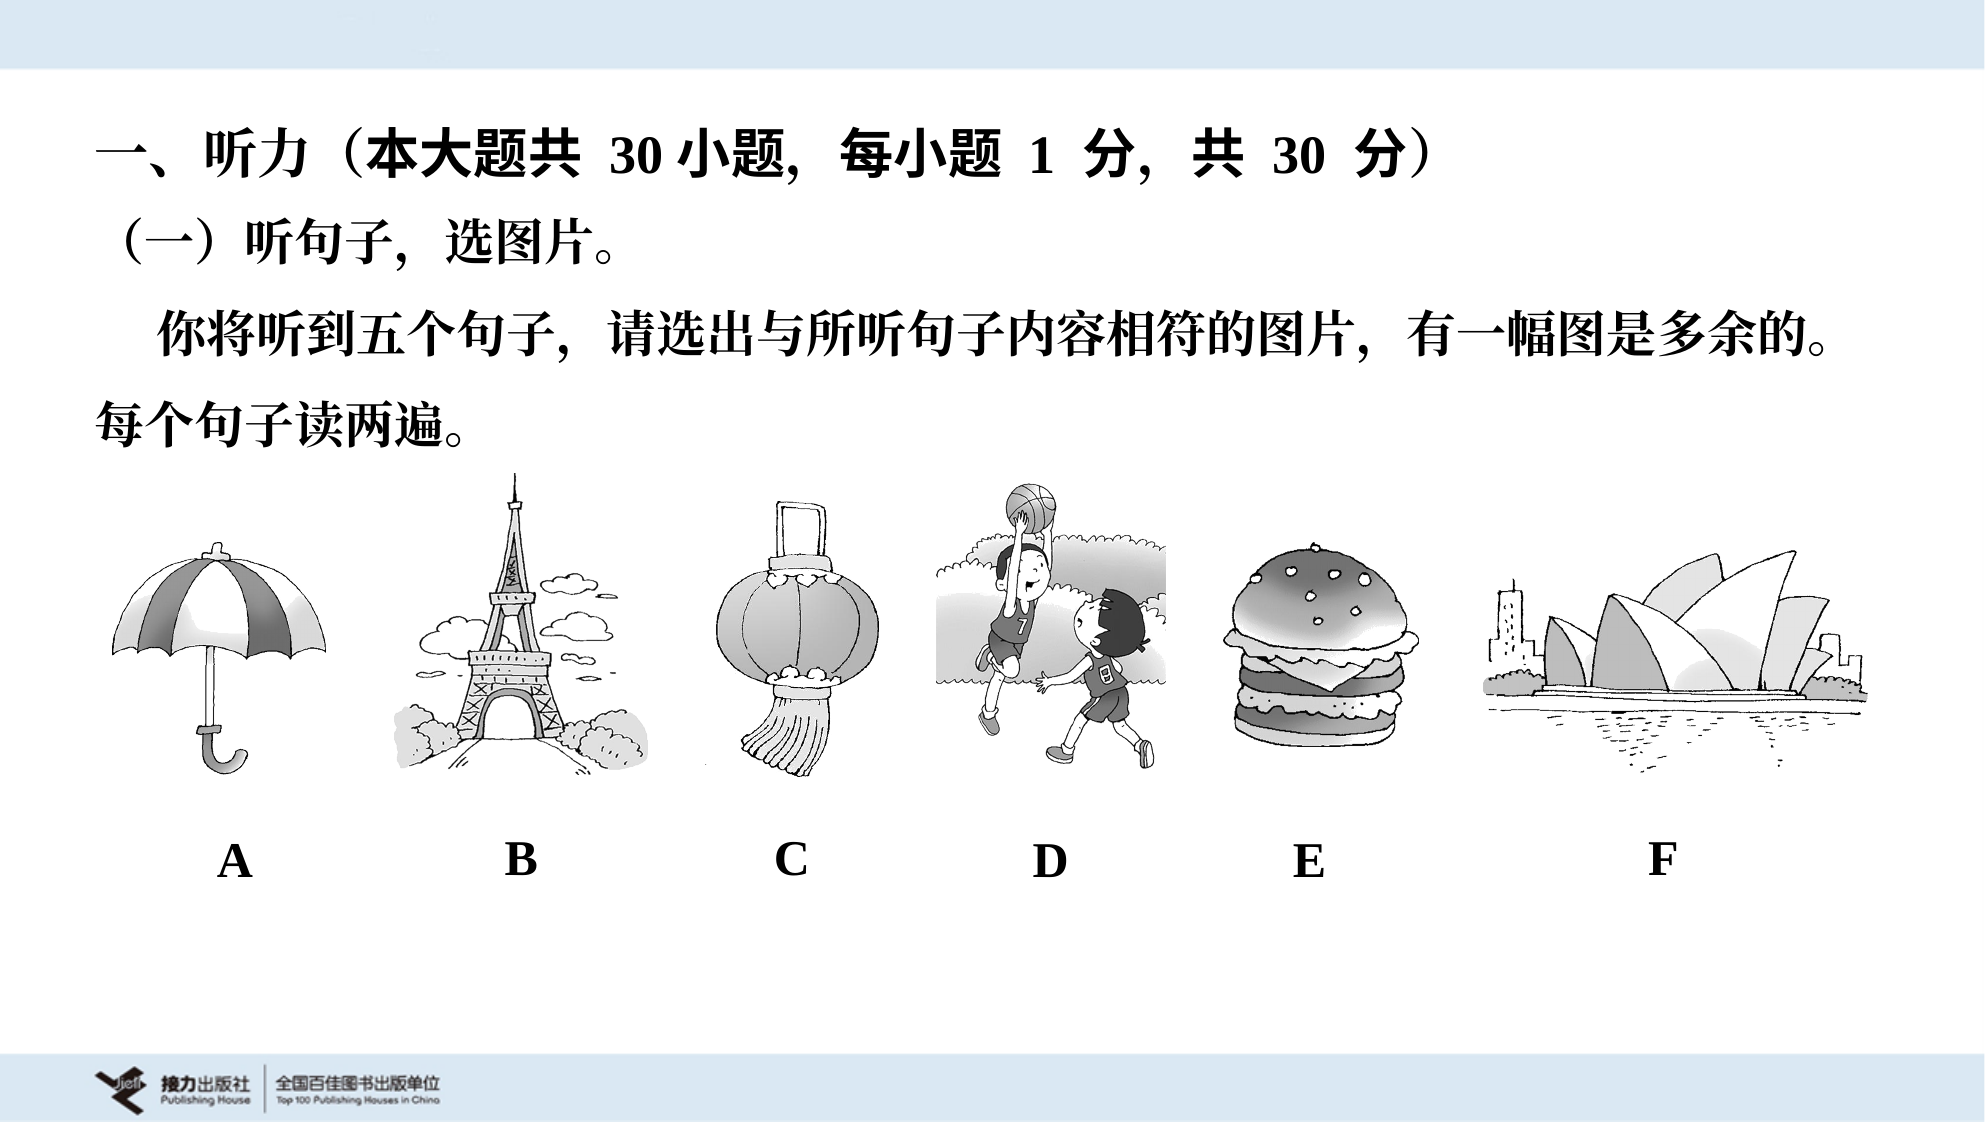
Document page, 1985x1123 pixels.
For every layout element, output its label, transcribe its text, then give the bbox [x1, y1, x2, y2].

text_box A [211, 797, 259, 944]
text_box 你将听到五个句子，请选出与所听句子内容相符的图片，有一幅图是多余的。 每个句子读两遍。 [94, 270, 1892, 454]
picture [0, 0, 1985, 1122]
text_box D [1027, 797, 1075, 944]
text_box （一）听句子，选图片。 [94, 183, 1892, 270]
text_box B [498, 795, 544, 943]
text_box F [1642, 795, 1685, 943]
text_box C [768, 795, 816, 943]
text_box 一、听力（本大题共 30小题，每小题 1 分，共 30 分） [94, 88, 1892, 183]
text_box E [1287, 797, 1332, 944]
